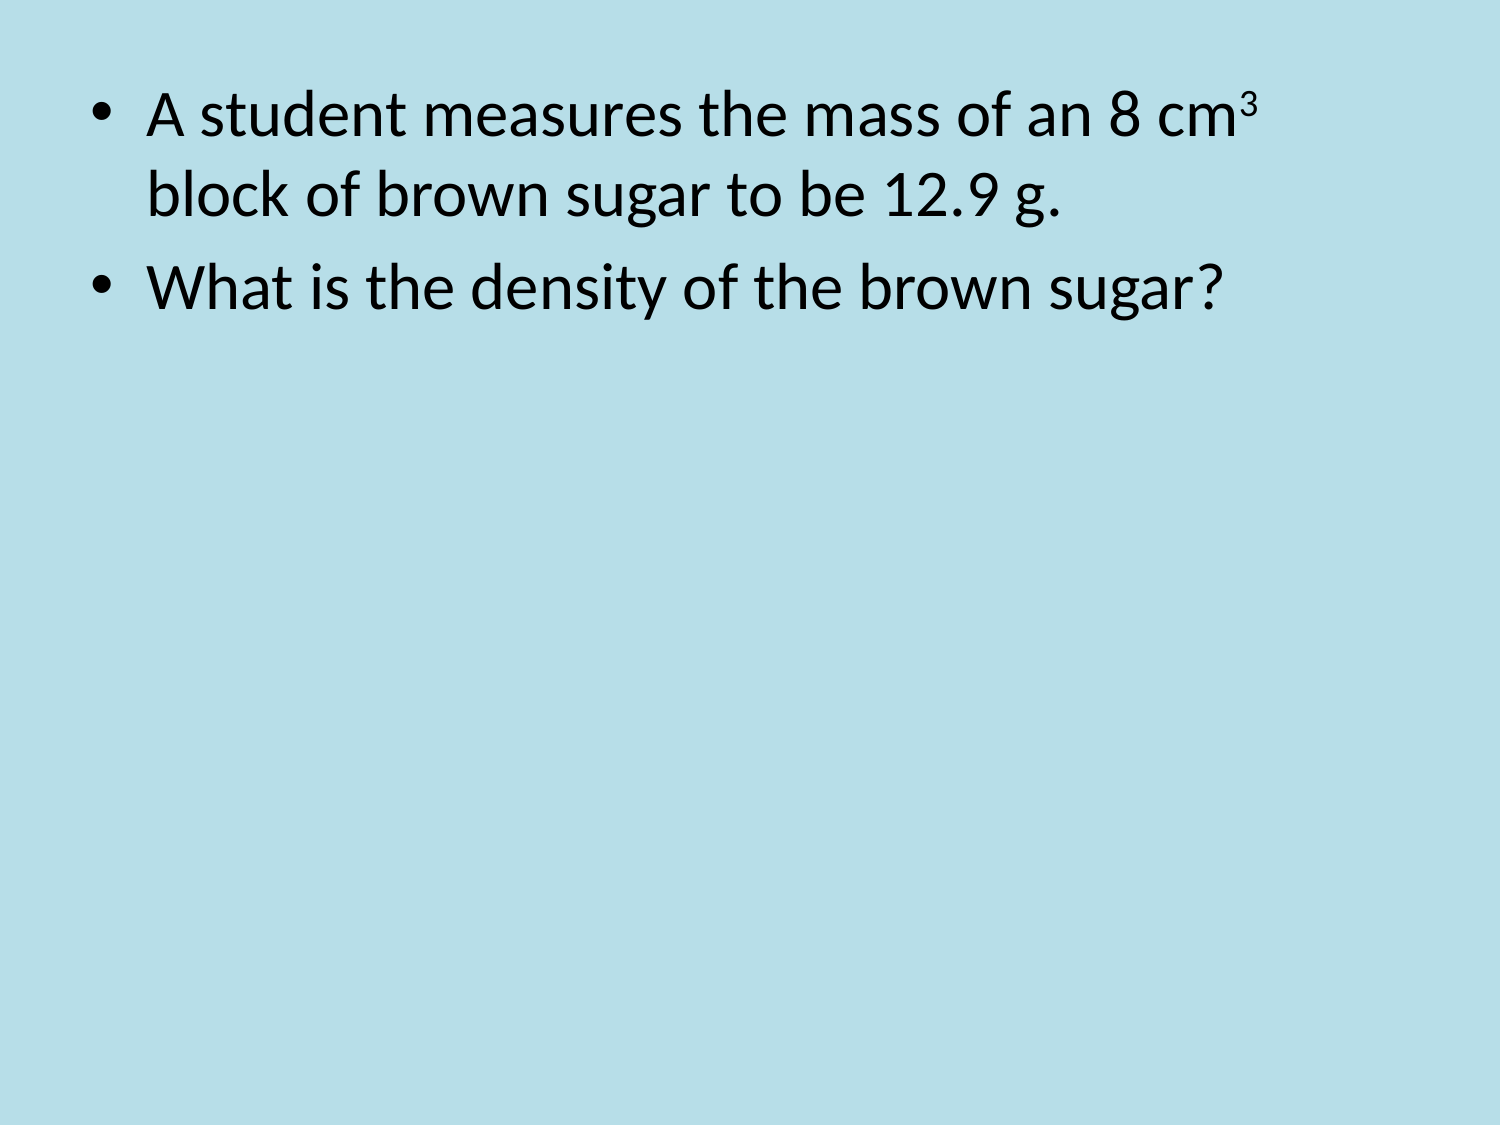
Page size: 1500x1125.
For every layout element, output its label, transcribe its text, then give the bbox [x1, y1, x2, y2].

list A student measures the mass of an 8 cm3 block of brown sugar to be 12.9 g. What is the density of the brown sugar? [75, 62, 1425, 1005]
